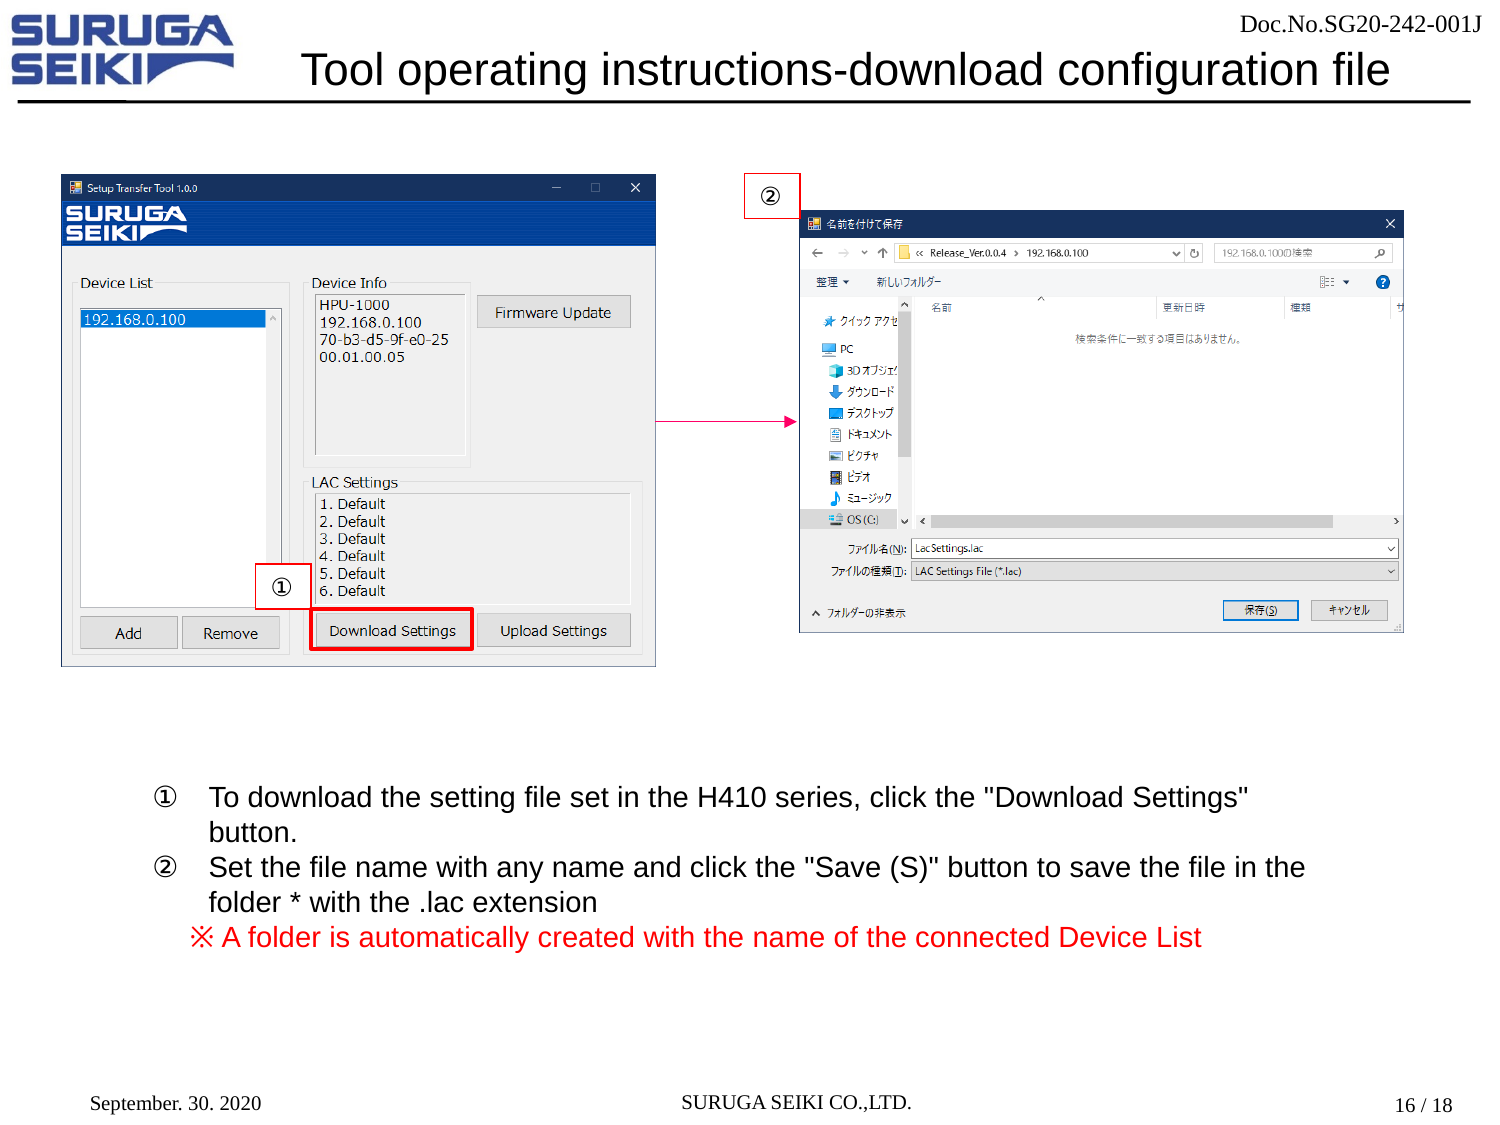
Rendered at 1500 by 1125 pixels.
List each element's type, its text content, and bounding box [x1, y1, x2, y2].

picture [799, 210, 1405, 633]
picture [60, 174, 656, 668]
text_box To download the setting file set in the H410 series, click the "Download Settings" button. Set the file name with any name and click the "Save (S)" button to save the file in the folder * with the .lac extension ※ A folder is automatically created with the name of the connected Device List [137, 770, 1331, 961]
text_box ② [744, 173, 800, 219]
picture [1, 2, 243, 96]
title Tool operating instructions-download configuration file [137, 35, 1500, 100]
